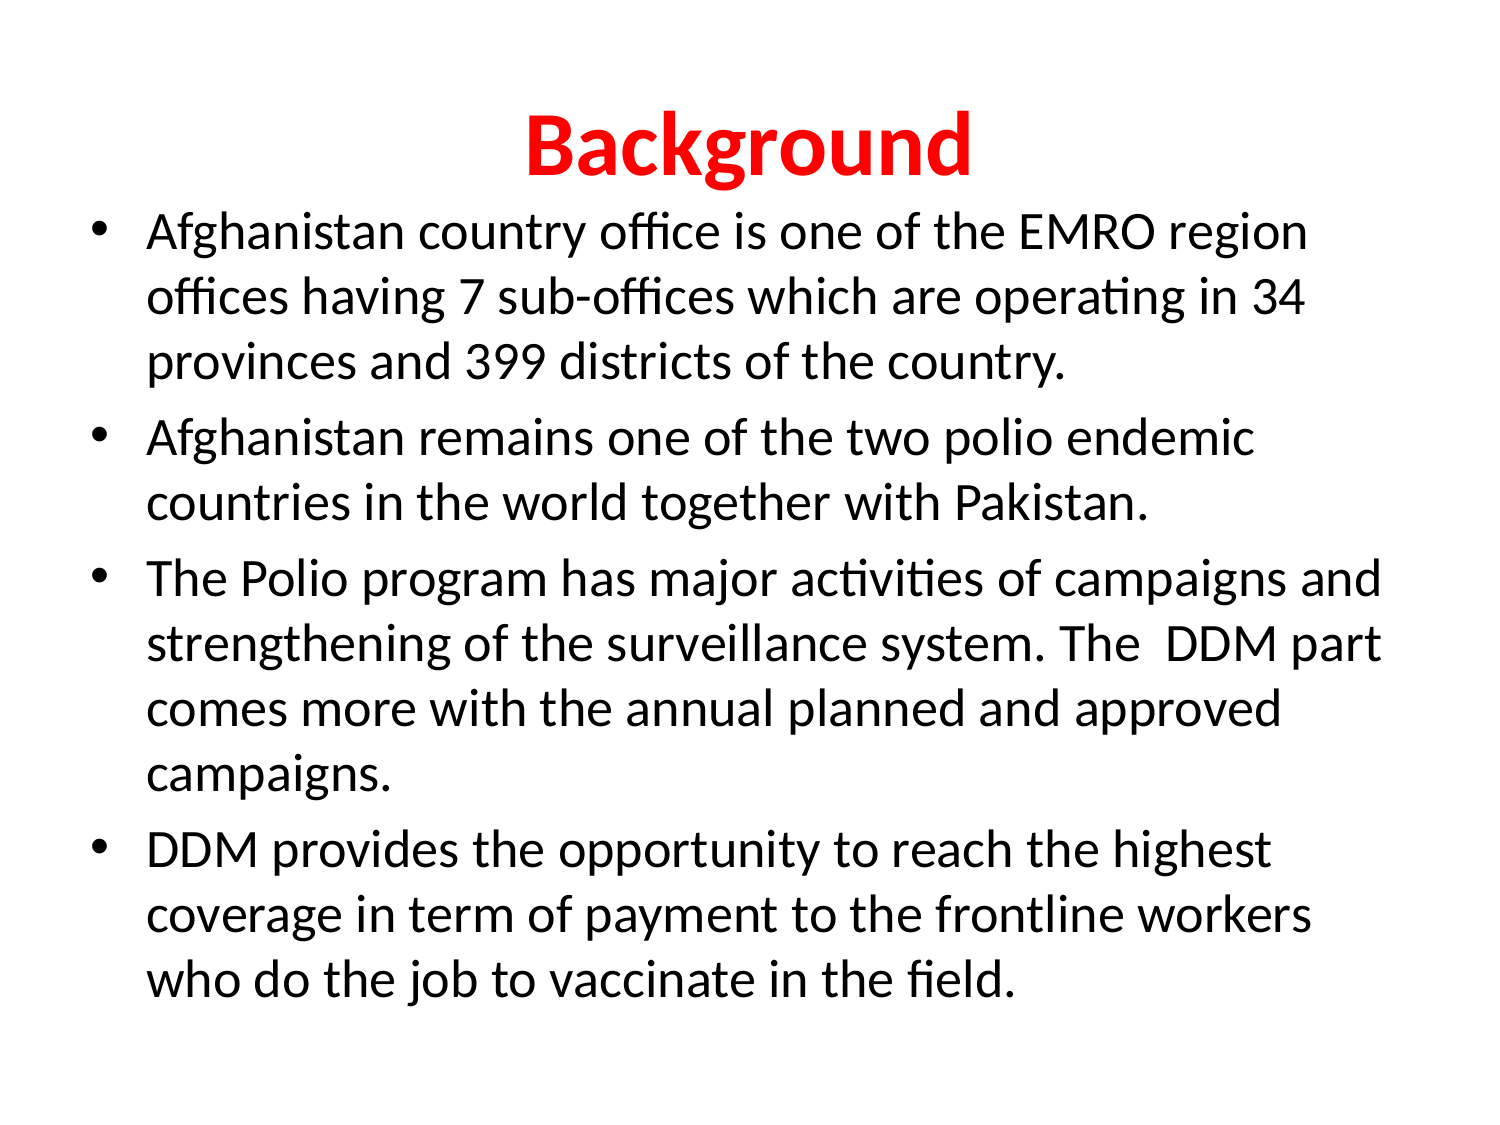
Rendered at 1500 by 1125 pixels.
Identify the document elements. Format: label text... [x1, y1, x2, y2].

title Background [75, 45, 1425, 187]
list Afghanistan country office is one of the EMRO region offices having 7 sub-offices which are operating in 34 provinces and 399 districts of the country. Afghanistan remains one of the two polio endemic countries in the world together with Pakistan. The Polio program has major activities of campaigns and strengthening of the surveillance system. The DDM part comes more with the annual planned and approved campaigns. DDM provides the opportunity to reach the highest coverage in term of payment to the frontline workers who do the job to vaccinate in the field. [75, 187, 1425, 1063]
